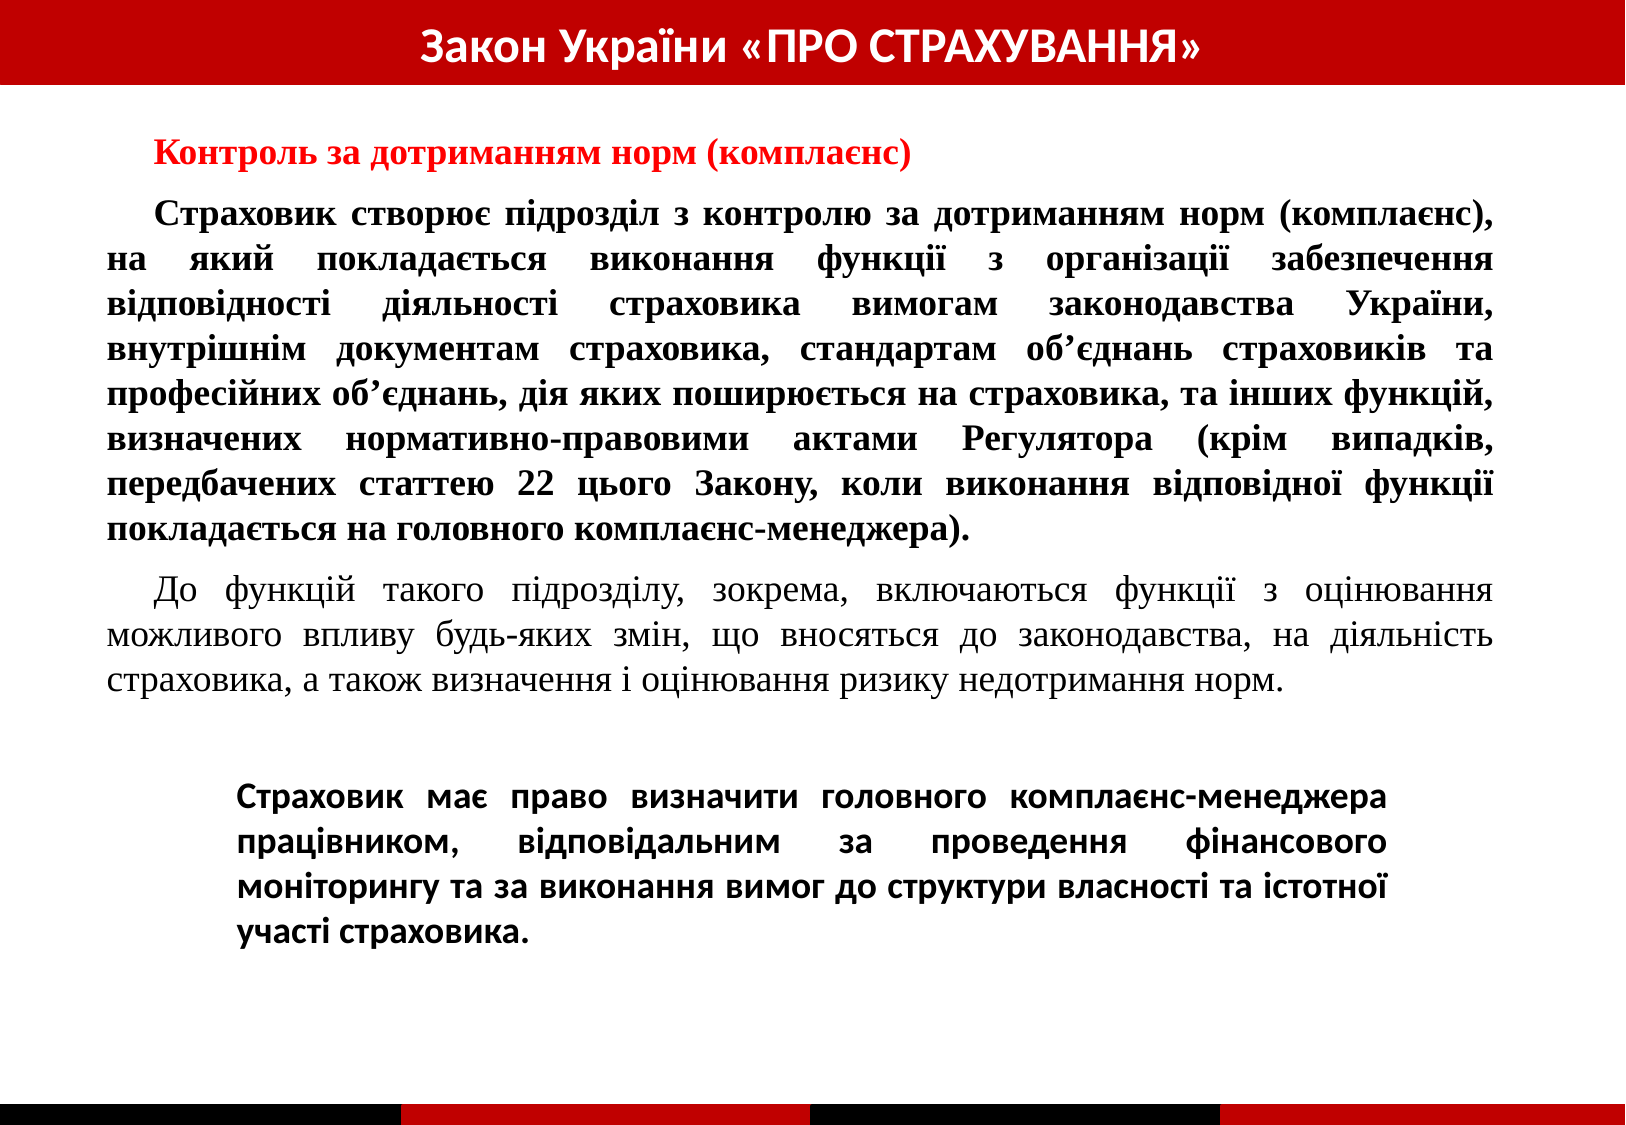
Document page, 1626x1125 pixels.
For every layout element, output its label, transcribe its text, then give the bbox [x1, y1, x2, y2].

text_box [1220, 1104, 1625, 1125]
text_box [810, 1104, 1220, 1125]
text_box [0, 1104, 401, 1125]
text_box Страховик має право визначити головного комплаєнс-менеджера працівником, відповідальним за проведення фінансового моніторингу та за виконання вимог до структури власності та істотної участі страховика. [221, 763, 1403, 958]
text_box [401, 1104, 810, 1125]
text_box Контроль за дотриманням норм (комплаєнс) Страховик створює підрозділ з контролю за дотриманням норм (комплаєнс), на який покладається виконання функції з організації забезпечення відповідності діяльності страховика вимогам законодавства України, внутрішнім документам страховика, стандартам об’єднань страховиків та професійних об’єднань, дія яких поширюється на страховика, та інших функцій, визначених нормативно-правовими актами Регулятора (крім випадків, передбачених статтею 22 цього Закону, коли виконання відповідної функції покладається на головного комплаєнс-менеджера). До функцій такого підрозділу, зокрема, включаються функції з оцінювання можливого впливу будь-яких змін, що вносяться до законодавства, на діяльність страховика, а також визначення і оцінювання ризику недотримання норм. [91, 119, 1510, 706]
text_box Закон України «ПРО СТРАХУВАННЯ» [0, 0, 1625, 85]
